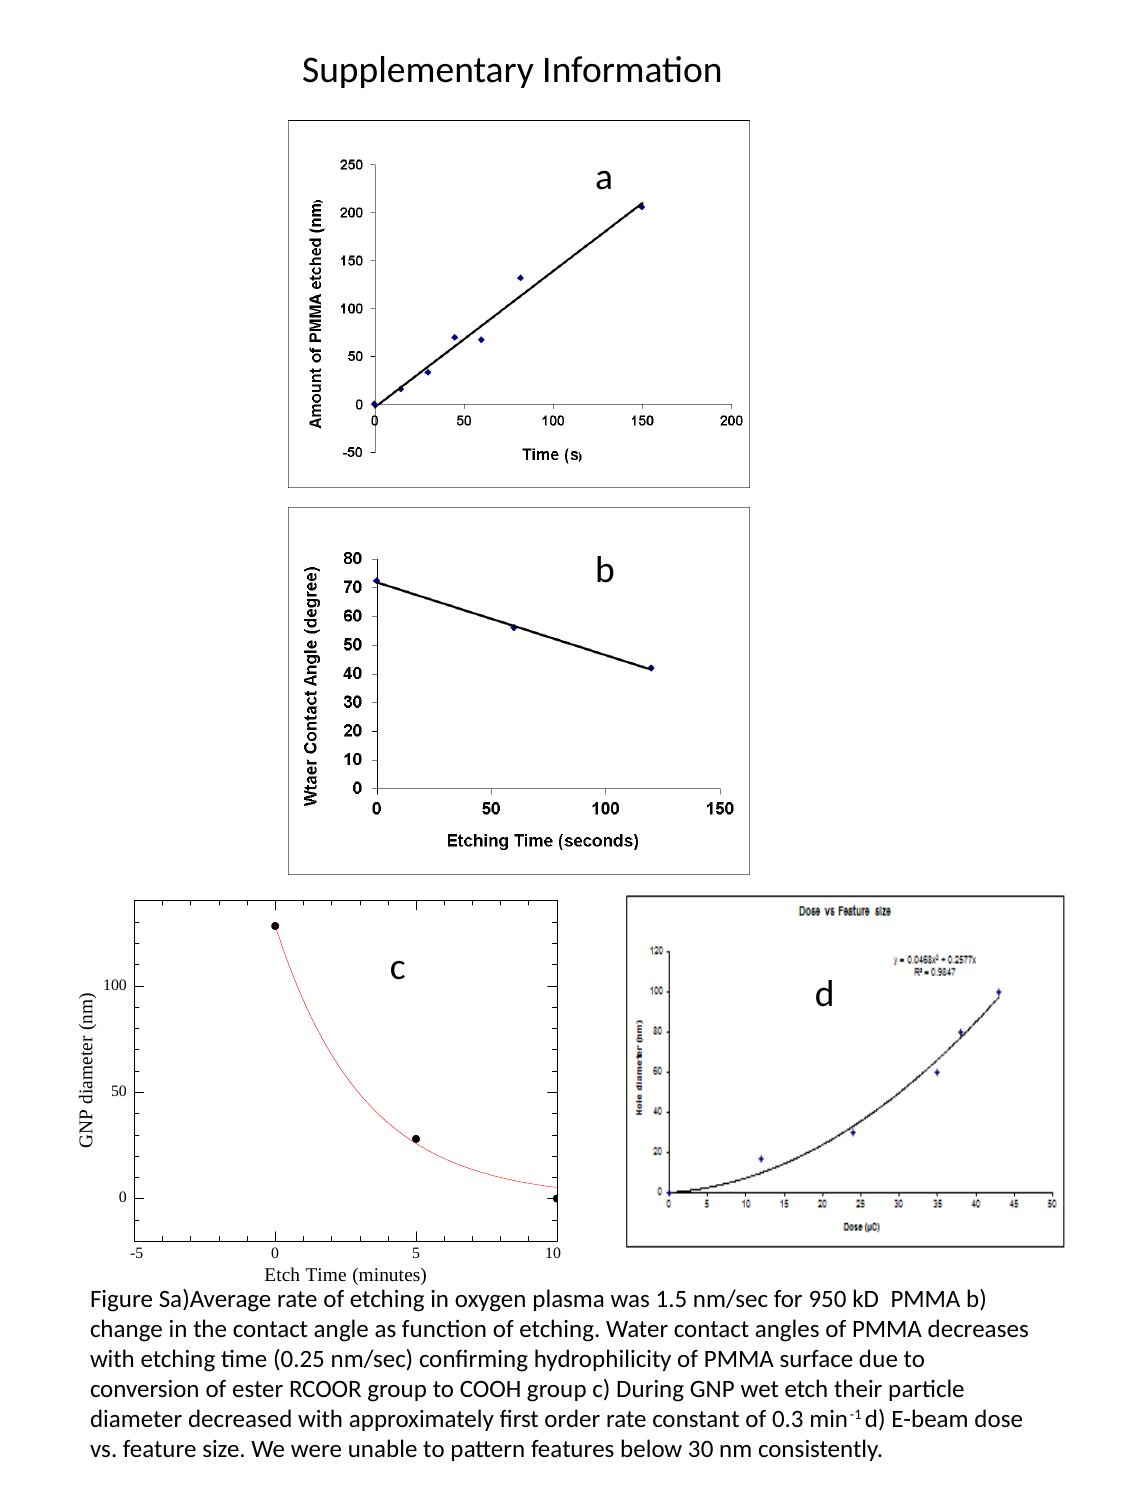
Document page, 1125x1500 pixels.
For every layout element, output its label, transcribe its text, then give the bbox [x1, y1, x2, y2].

picture [287, 120, 751, 488]
text_box Figure Sa)Average rate of etching in oxygen plasma was 1.5 nm/sec for 950 kD PMMA b) change in the contact angle as function of etching. Water contact angles of PMMA decreases with etching time (0.25 nm/sec) confirming hydrophilicity of PMMA surface due to conversion of ester RCOOR group to COOH group c) During GNP wet etch their particle diameter decreased with approximately first order rate constant of 0.3 min-1 d) E-beam dose vs. feature size. We were unable to pattern features below 30 nm consistently. [74, 1274, 1048, 1438]
picture [576, 883, 1115, 1252]
text_box Supplementary Information [287, 37, 800, 98]
picture [287, 506, 751, 875]
picture [74, 899, 562, 1287]
